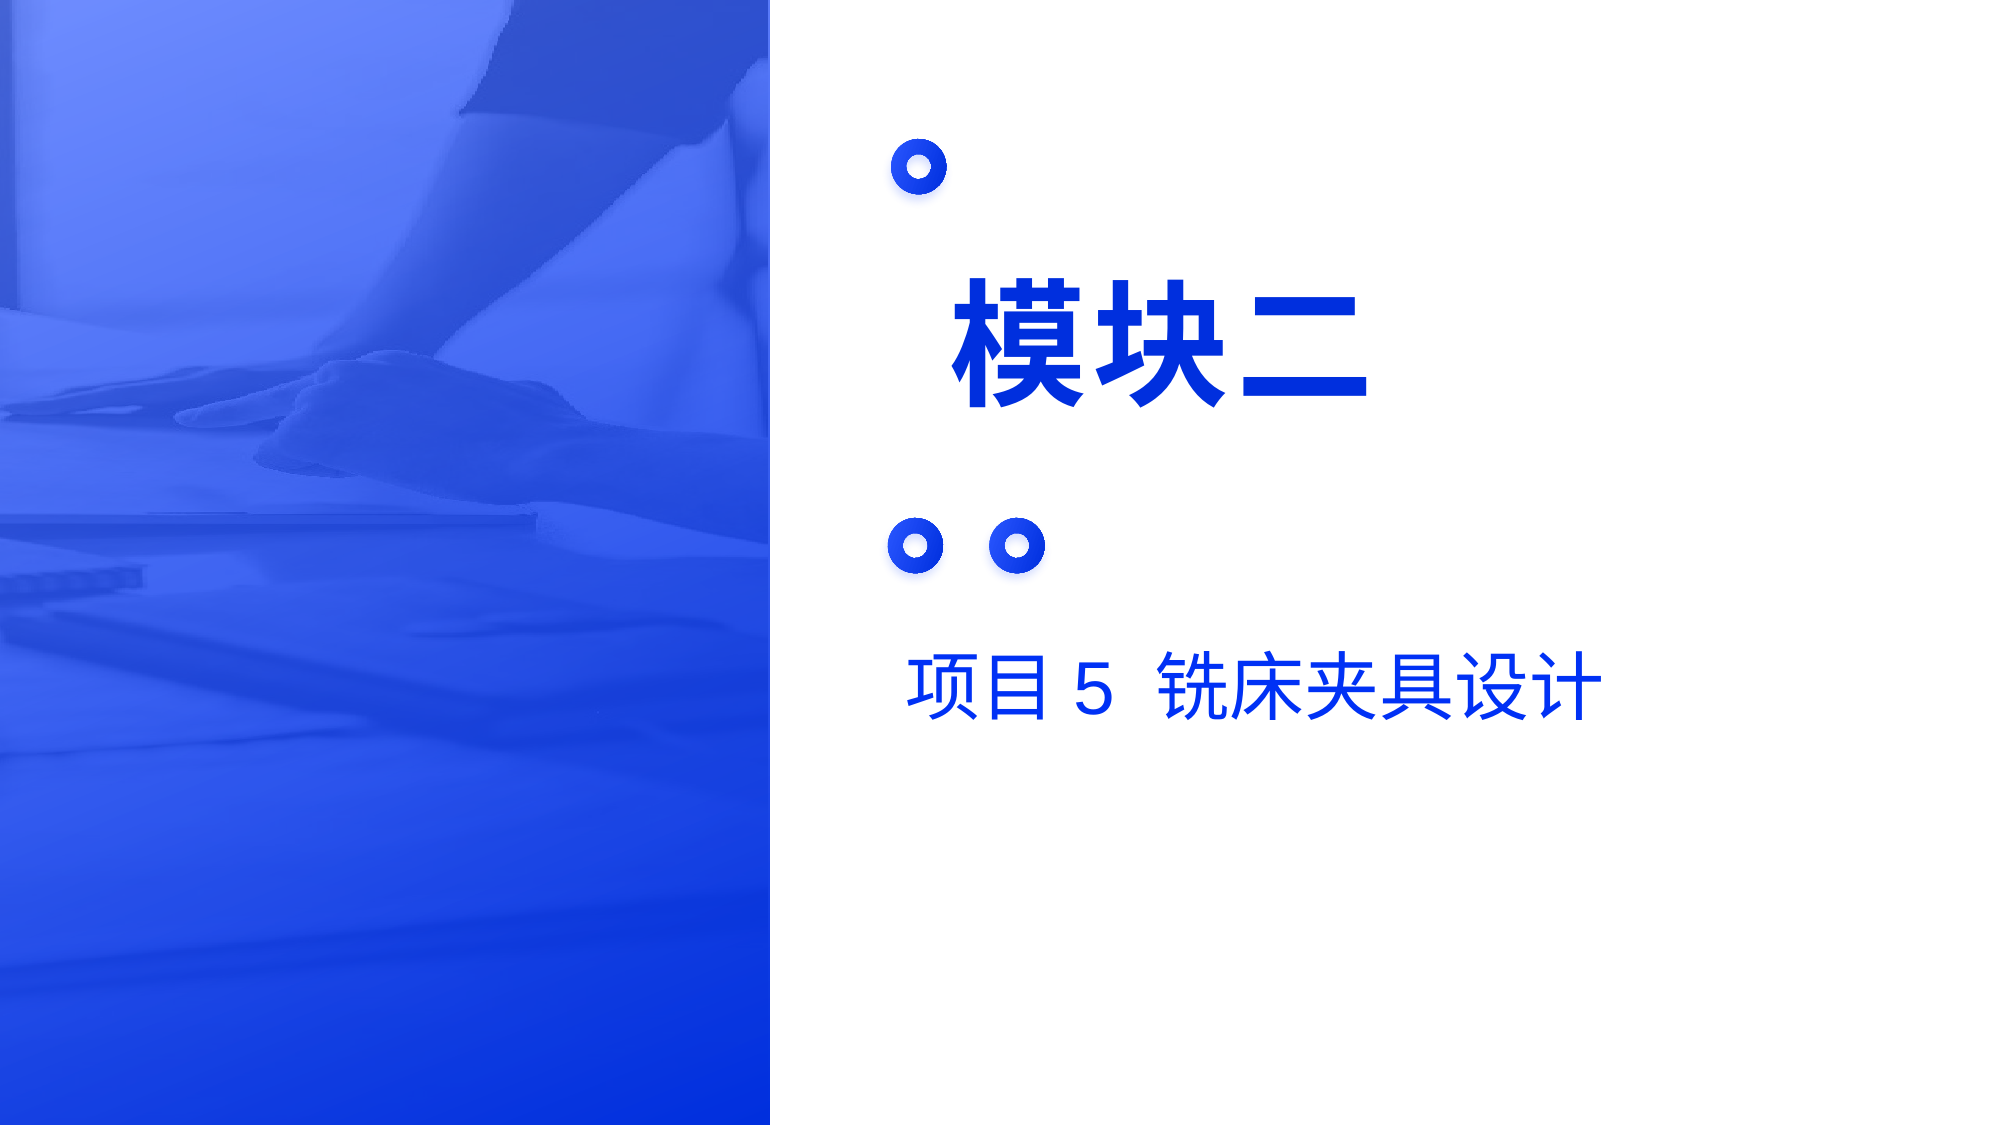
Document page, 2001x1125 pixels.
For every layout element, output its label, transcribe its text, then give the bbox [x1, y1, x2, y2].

text_box 项目5 铣床夹具设计 [890, 587, 1847, 913]
text_box [988, 516, 1046, 575]
text_box [890, 137, 948, 196]
text_box [886, 516, 945, 575]
picture [0, 0, 768, 1125]
text_box 模块二 [934, 250, 1703, 369]
